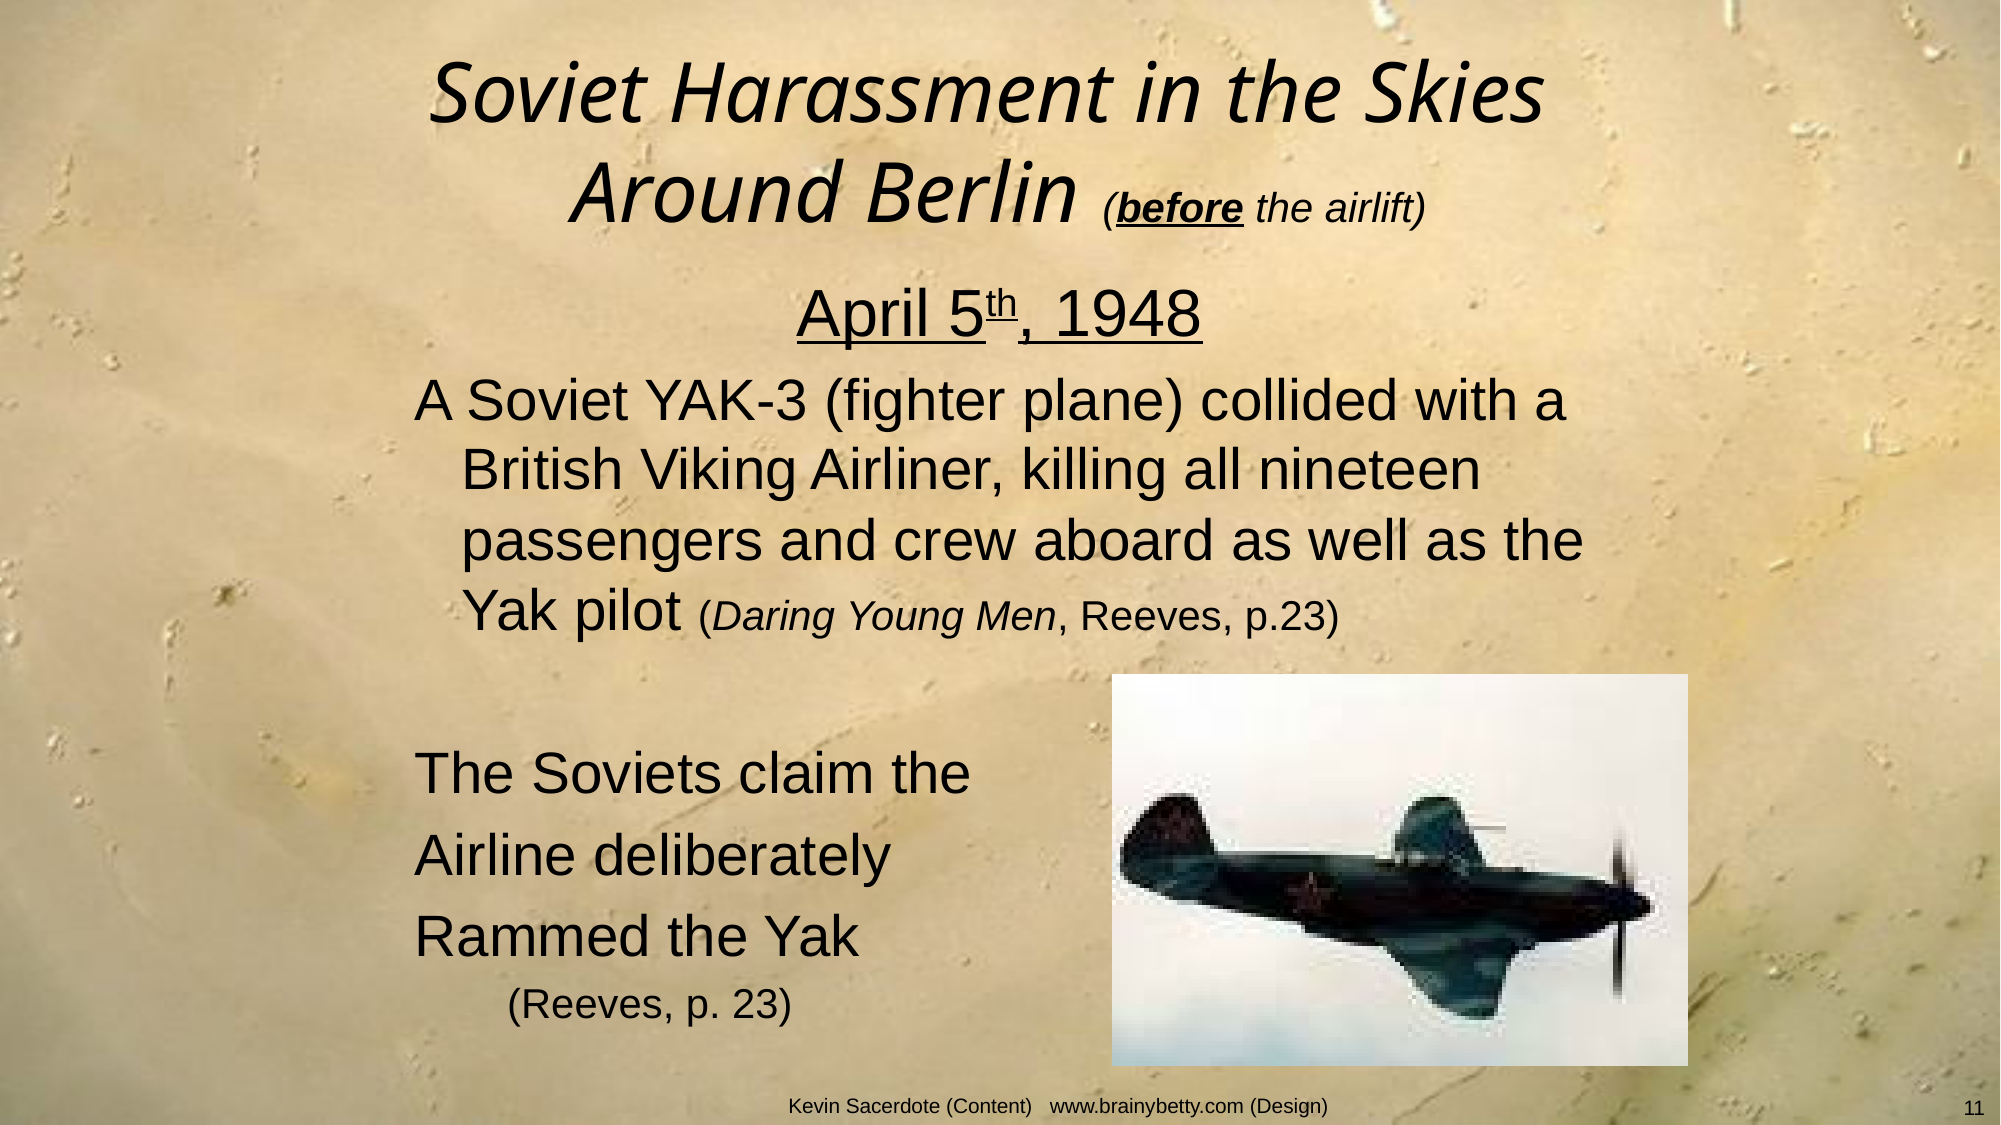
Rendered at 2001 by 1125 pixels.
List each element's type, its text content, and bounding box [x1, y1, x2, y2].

title Soviet Harassment in the Skies Around Berlin (before the airlift) [99, 45, 1900, 233]
slide_number 11 [1733, 1087, 2000, 1125]
list April 5th, 1948 A Soviet YAK-3 (fighter plane) collided with a British Viking Airliner, killing all nineteen passengers and crew aboard as well as the Yak pilot (Daring Young Men, Reeves, p.23) The Soviets claim the Airline deliberately Rammed the Yak (Reeves, p. 23) [324, 262, 1675, 1075]
footer Kevin Sacerdote (Content) www.brainybetty.com (Design) [516, 1084, 1601, 1125]
picture [0, 0, 2001, 1125]
